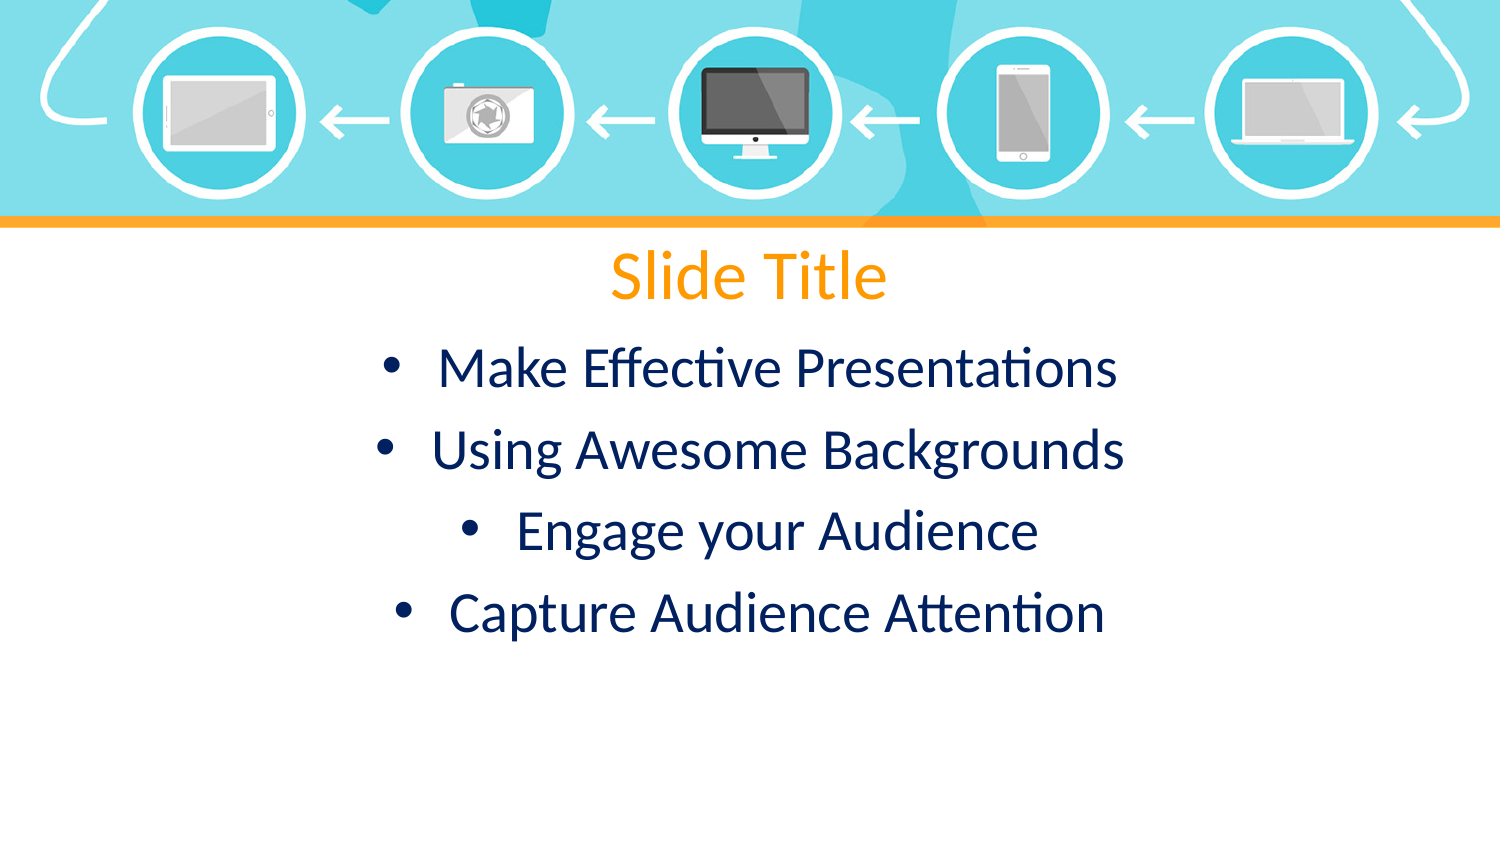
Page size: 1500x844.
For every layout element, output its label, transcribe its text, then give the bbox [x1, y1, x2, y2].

title Slide Title [73, 221, 1427, 321]
list Make Effective Presentations Using Awesome Backgrounds Engage your Audience Capture Audience Attention [73, 321, 1427, 773]
picture [0, 0, 1500, 844]
